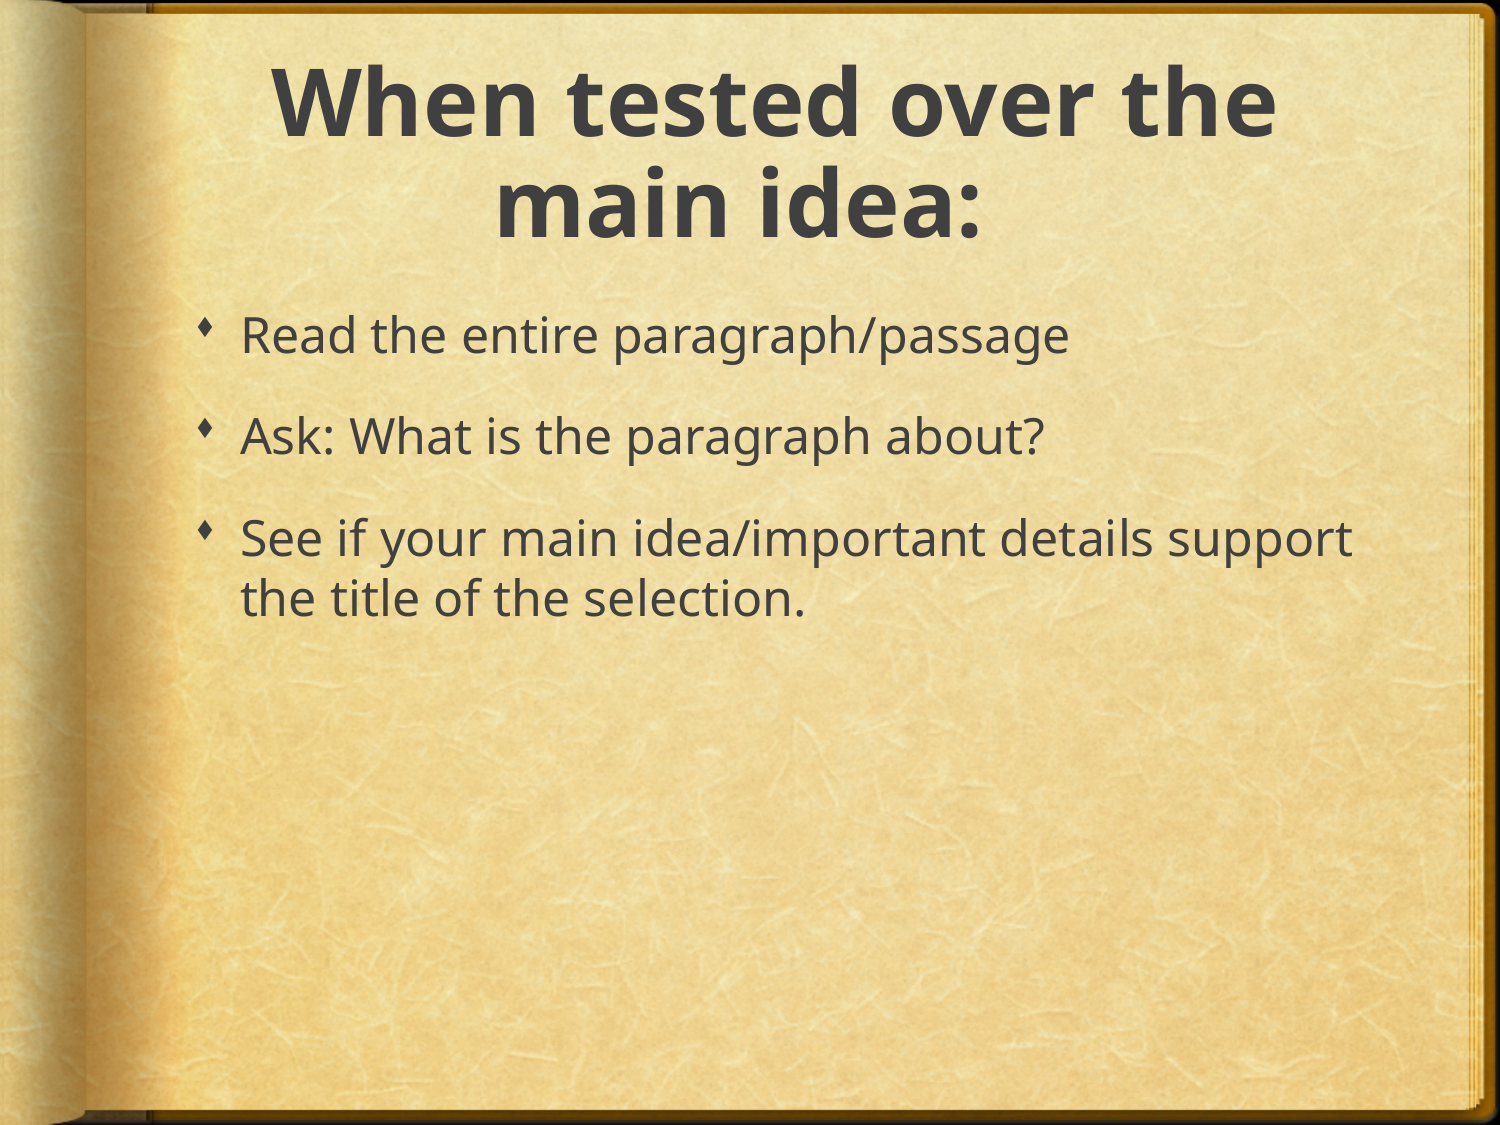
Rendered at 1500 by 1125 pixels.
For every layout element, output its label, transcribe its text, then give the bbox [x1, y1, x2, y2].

picture [0, 0, 1500, 1125]
list Read the entire paragraph/passage Ask: What is the paragraph about? See if your main idea/important details support the title of the selection. [178, 295, 1372, 1005]
title When tested over the main idea: [178, 45, 1372, 265]
